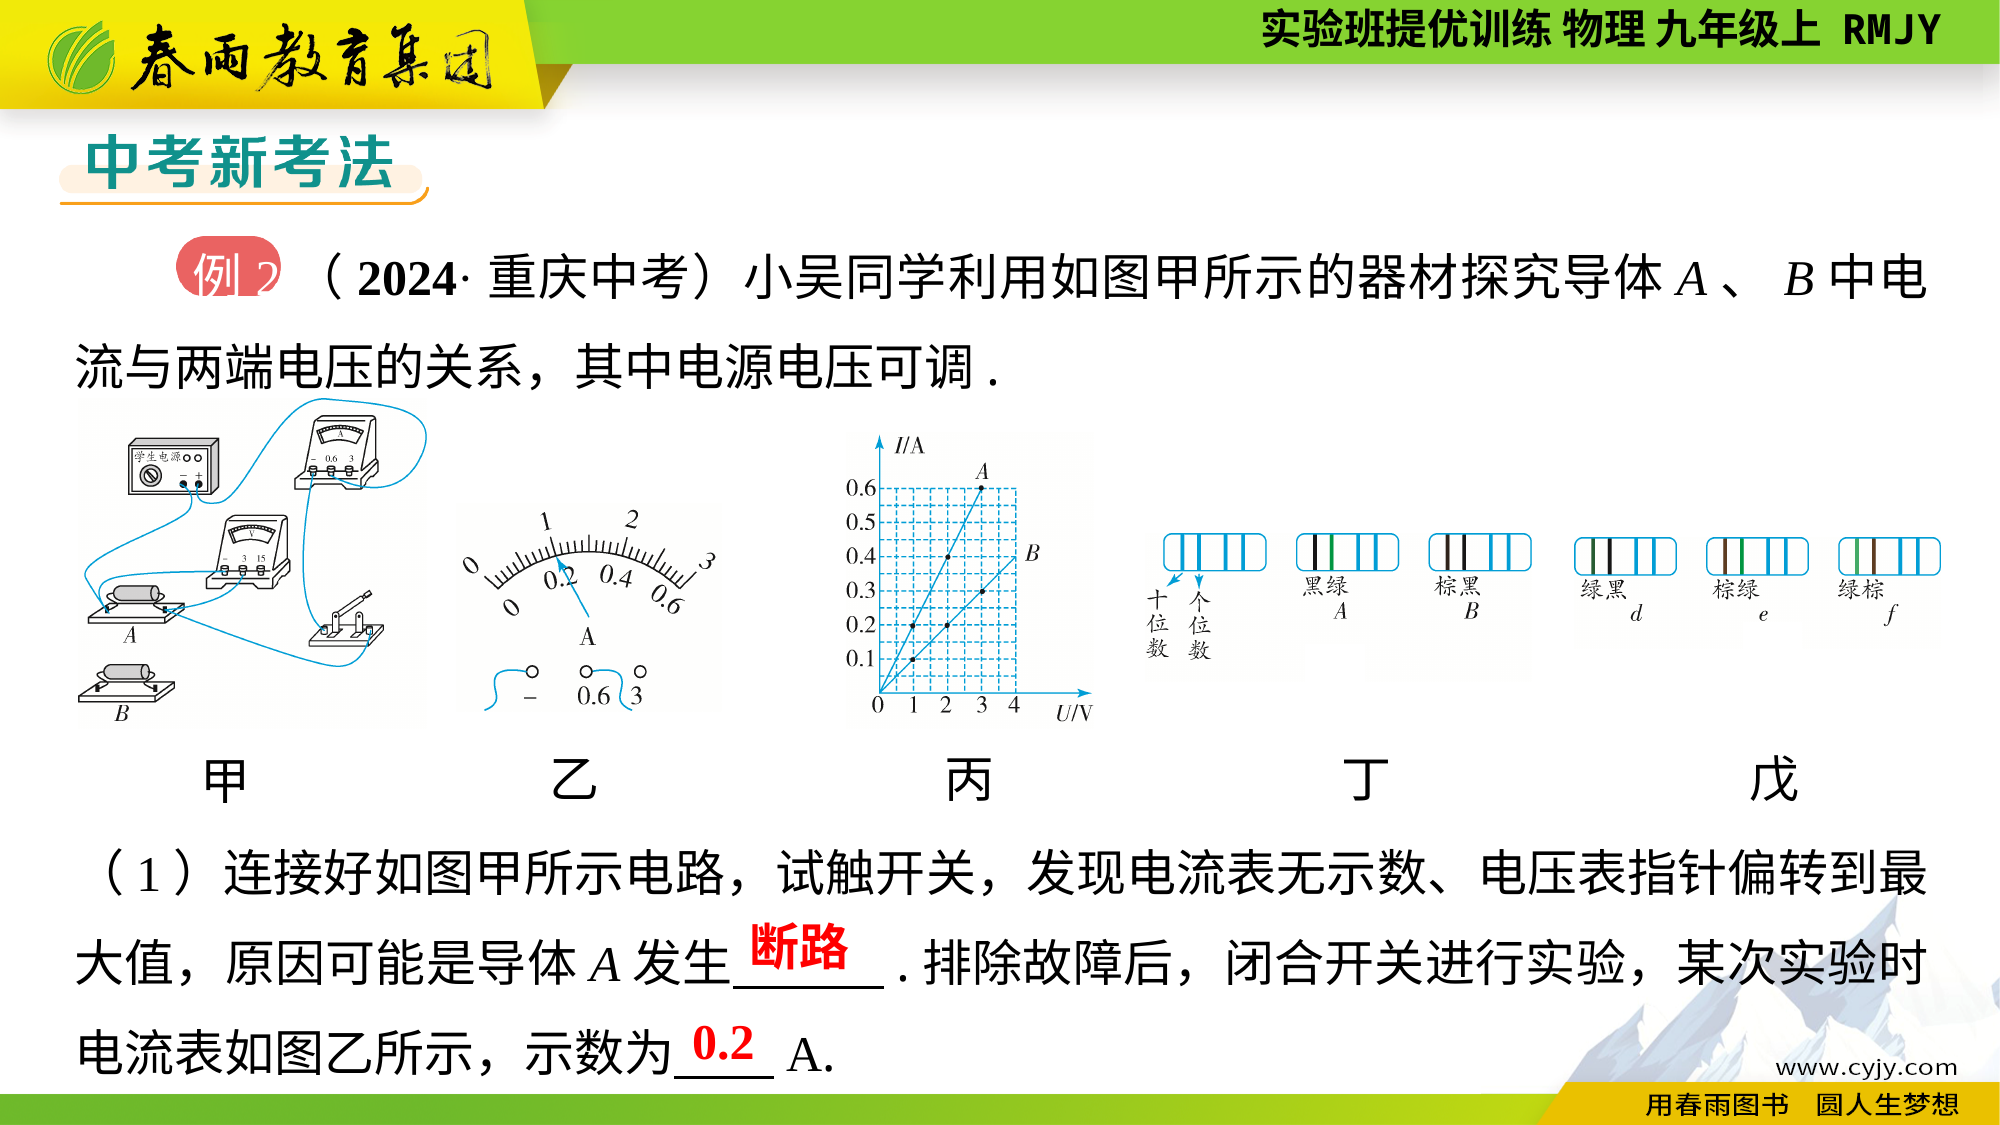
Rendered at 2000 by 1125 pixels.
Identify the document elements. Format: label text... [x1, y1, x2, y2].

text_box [1145, 533, 1532, 689]
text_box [1574, 537, 1941, 667]
text_box 丁 [1326, 710, 1407, 816]
text_box 0.2 [677, 1002, 770, 1077]
text_box 甲 [185, 738, 266, 817]
text_box 丙 [929, 738, 1010, 816]
text_box 戊 [1734, 710, 1815, 816]
picture [0, 0, 2000, 1125]
text_box 断路 [734, 908, 865, 984]
list 例2（2024·重庆中考）小吴同学利用如图甲所示的器材探究导体A、B中电流与两端电压的关系，其中电源电压可调. （1）连接好如图甲所示电路，试触开关，发现电流表无示数、电压表指针偏转到最大值，原因可能是导体A发生 .排除故障后，闭合开关进行实验，某次实验时电流表如图乙所示，示数为 A. [59, 208, 1944, 1087]
text_box 乙 [534, 720, 615, 816]
